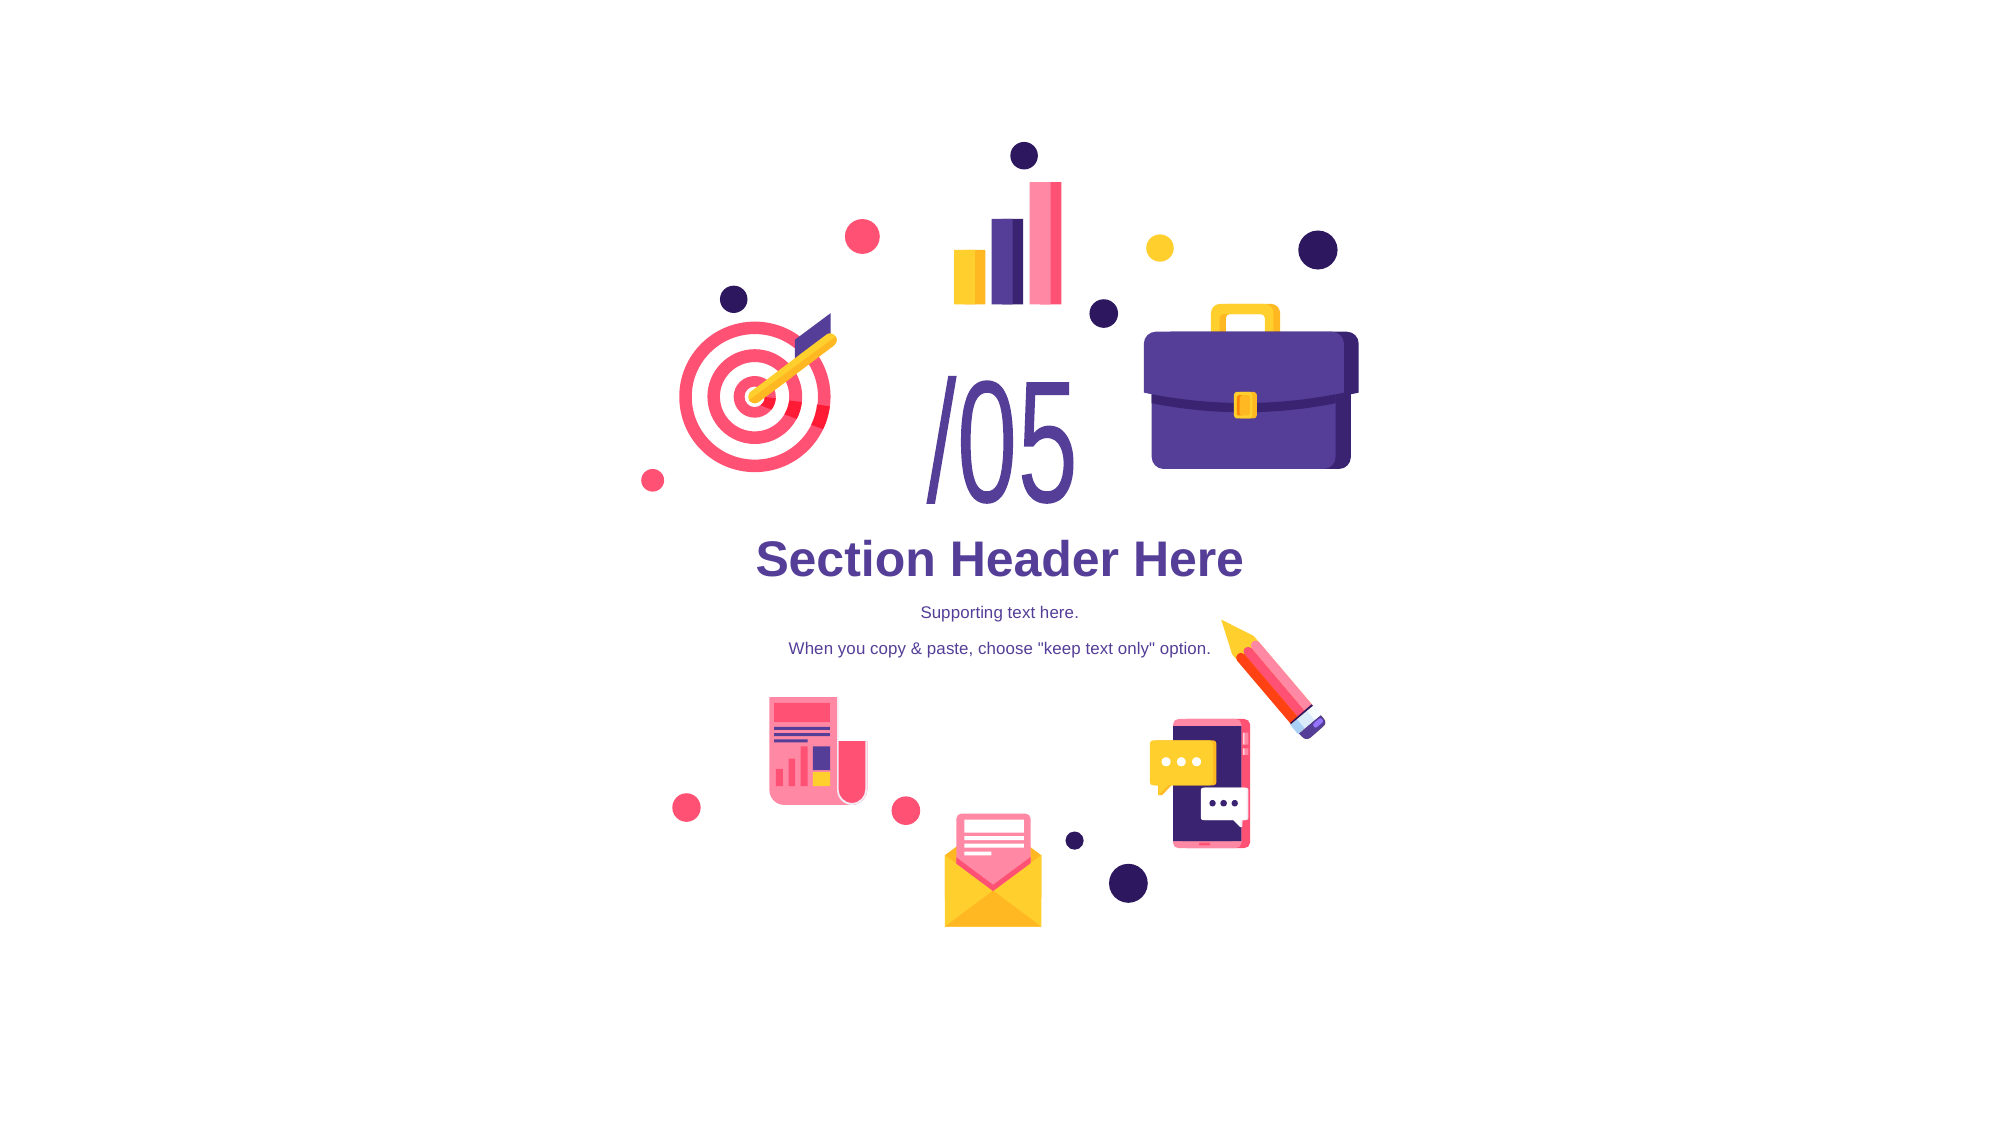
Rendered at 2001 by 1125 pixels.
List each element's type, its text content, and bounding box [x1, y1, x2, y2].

title Section Header Here [555, 447, 1445, 594]
list Supporting text here. When you copy & paste, choose "keep text only" option. [555, 594, 1445, 667]
